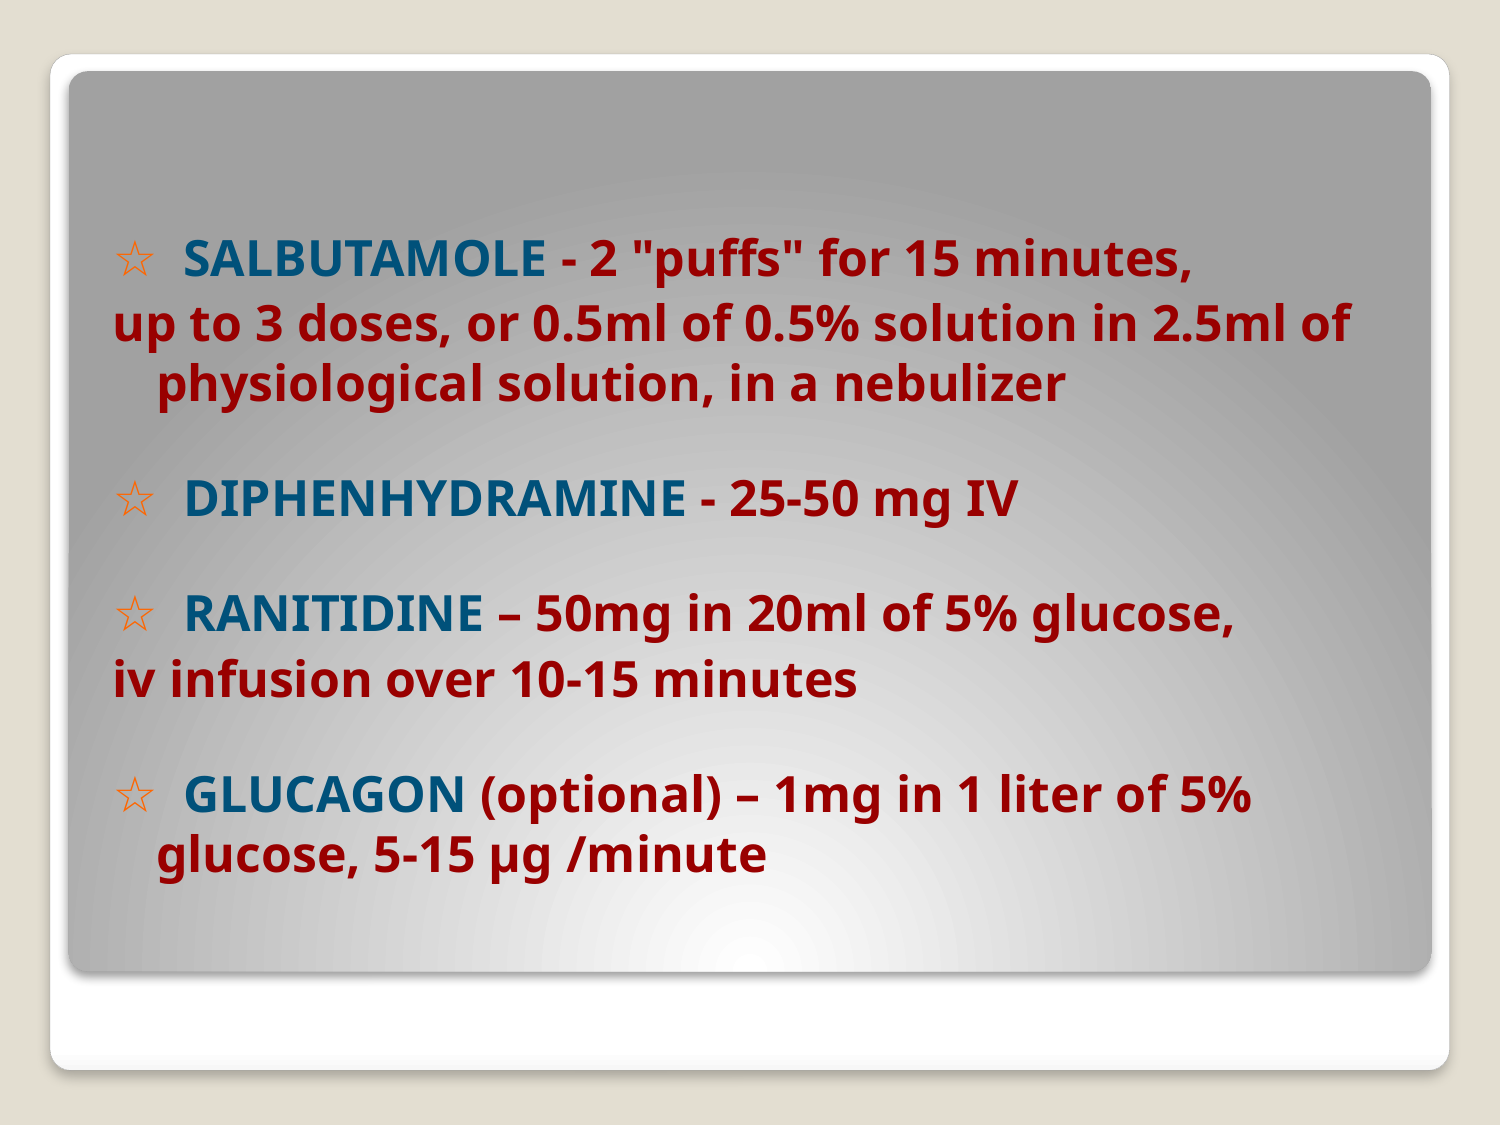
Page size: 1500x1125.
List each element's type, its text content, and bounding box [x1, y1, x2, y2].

list ☆ SALBUTAMOLE - 2 "puffs" for 15 minutes, up to 3 doses, or 0.5ml of 0.5% solution in 2.5ml of physiological solution, in a nebulizer ☆ DIPHENHYDRAMINE - 25-50 mg IV ☆ RANITIDINE – 50mg in 20ml of 5% glucose, iv infusion over 10-15 minutes ☆ GLUCAGON (optional) – 1mg in 1 liter of 5% glucose, 5-15 μg /minute [82, 210, 1442, 997]
